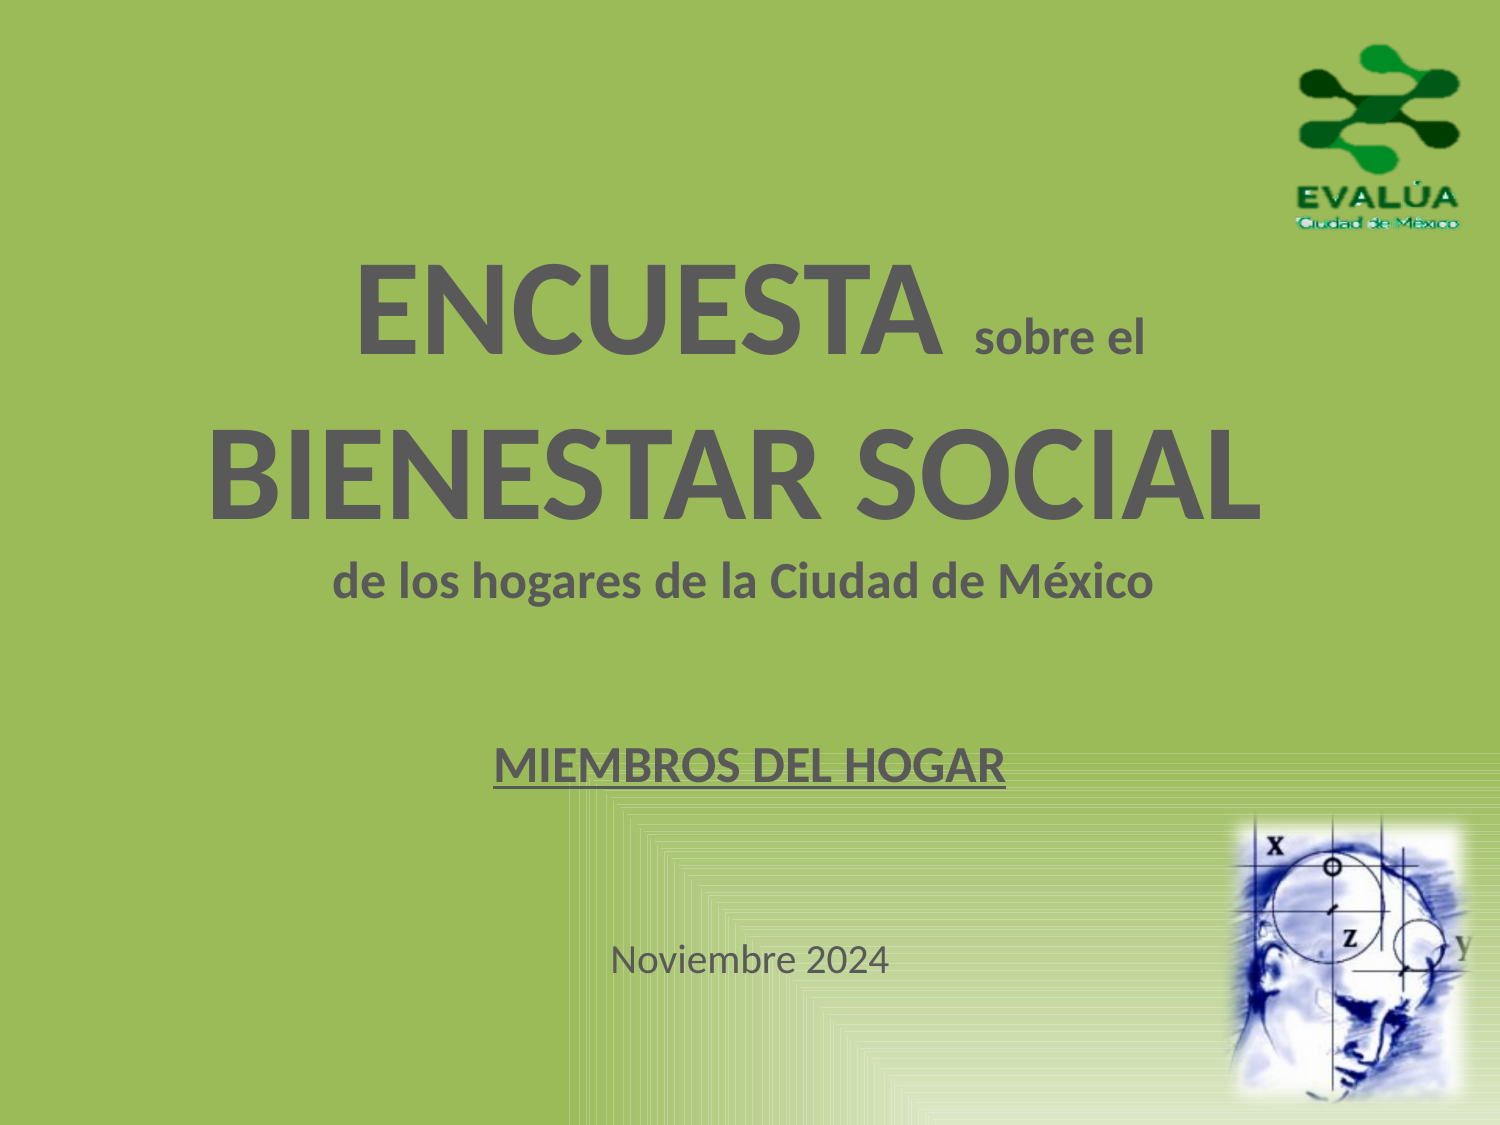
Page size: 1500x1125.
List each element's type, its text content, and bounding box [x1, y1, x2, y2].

list Noviembre 2024 [594, 929, 906, 991]
picture [1282, 7, 1490, 252]
text_box ENCUESTA sobre el BIENESTAR SOCIAL de los hogares de la Ciudad de México [19, 209, 1481, 617]
text_box MIEMBROS DEL HOGAR [38, 691, 1462, 841]
picture [1219, 807, 1481, 1115]
